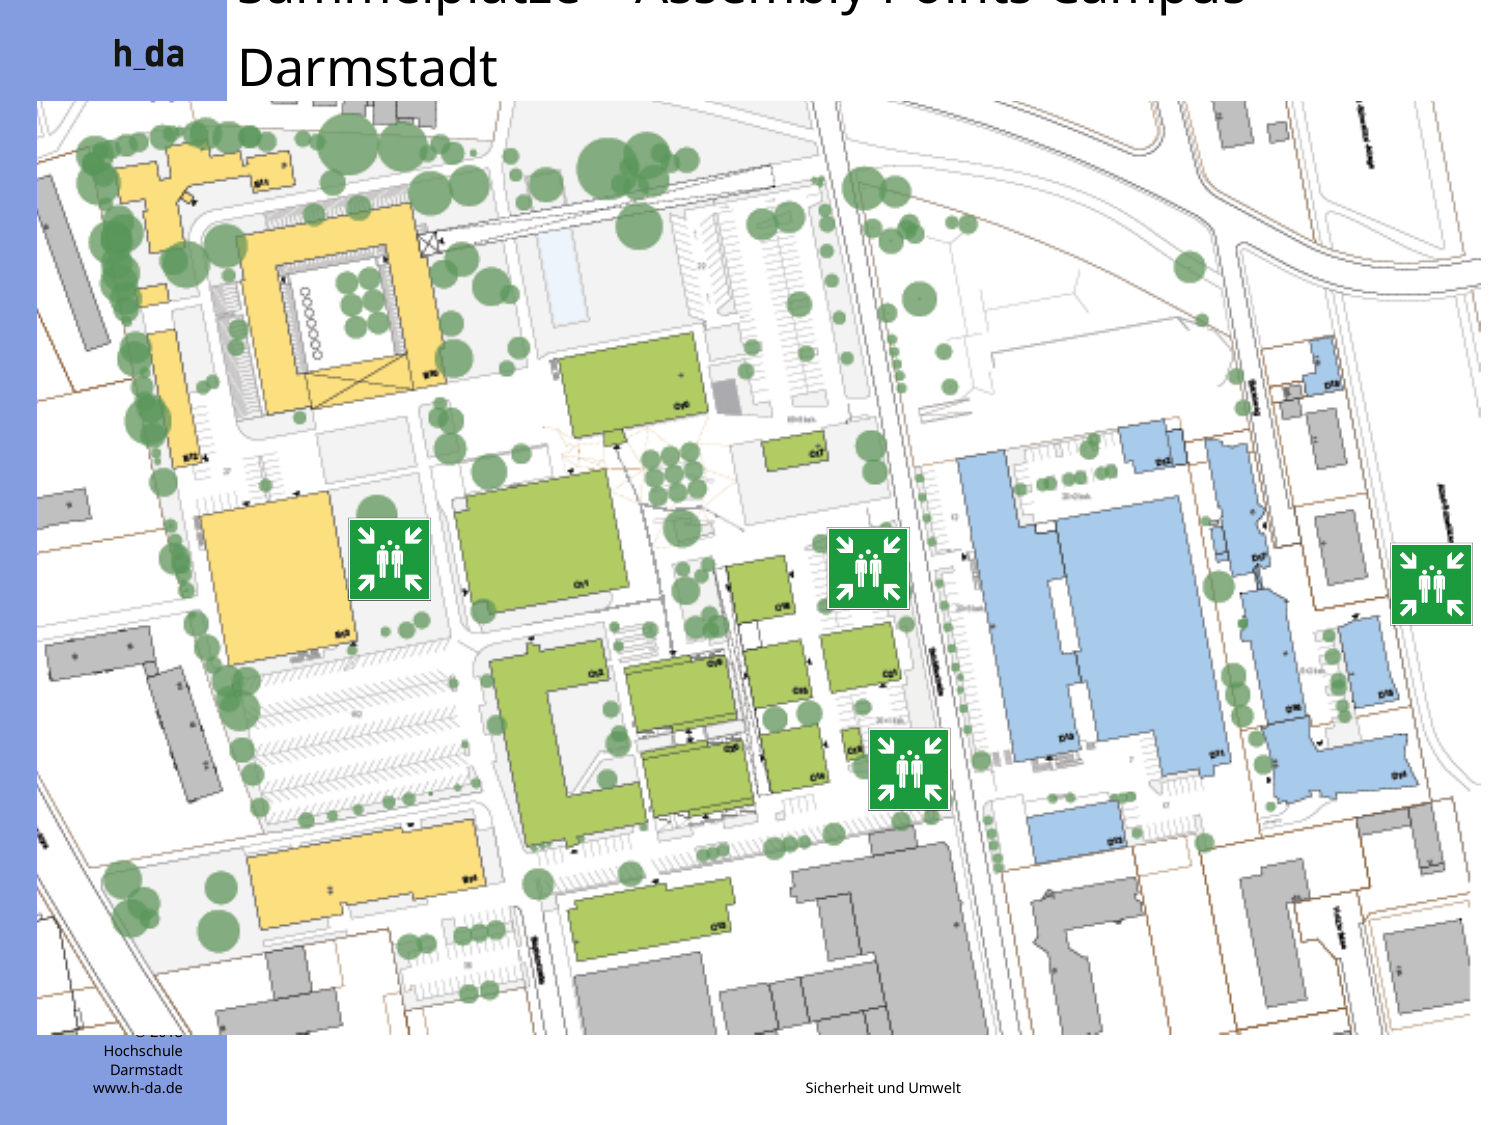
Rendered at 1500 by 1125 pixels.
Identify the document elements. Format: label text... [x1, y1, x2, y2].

text_box Sammelplätze – Assembly Points Campus Darmstadt [231, 20, 1500, 104]
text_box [37, 101, 1481, 1036]
picture [90, 24, 209, 84]
slide_number © 2018 Hochschule Darmstadt www.h-da.de [26, 878, 184, 1098]
